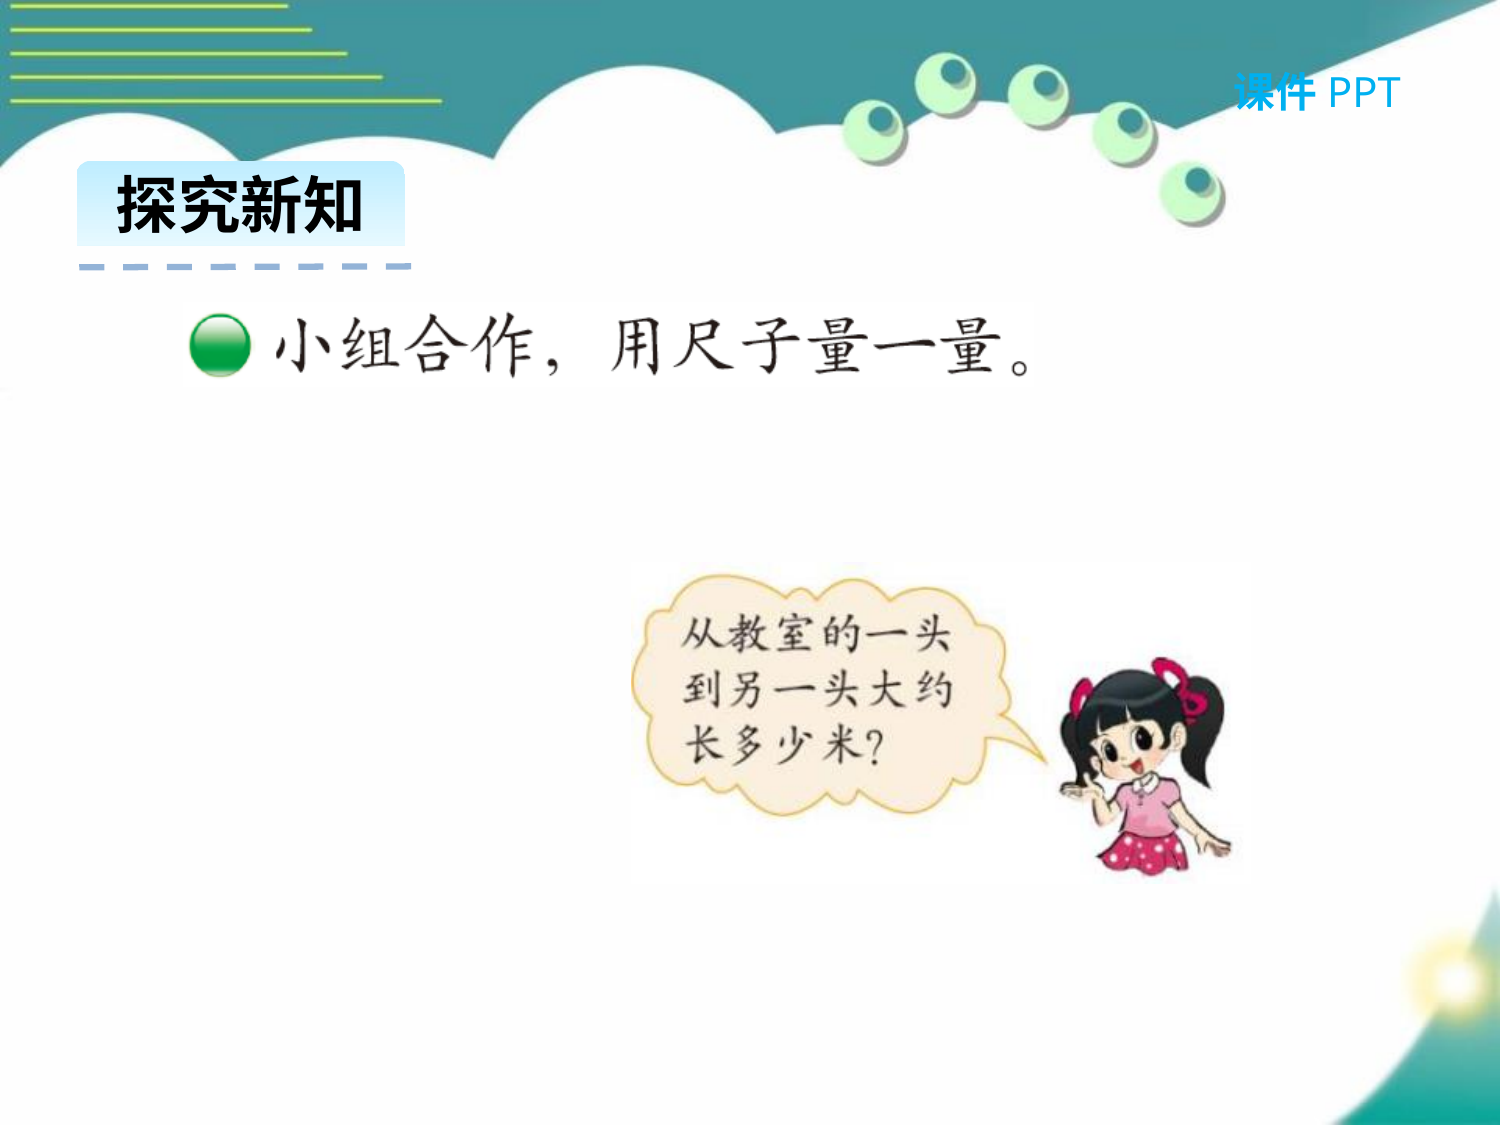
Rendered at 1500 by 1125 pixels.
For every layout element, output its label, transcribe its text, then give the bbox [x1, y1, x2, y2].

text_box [76, 160, 420, 268]
picture [0, 0, 1500, 1125]
text_box 课件PPT [1218, 58, 1418, 124]
